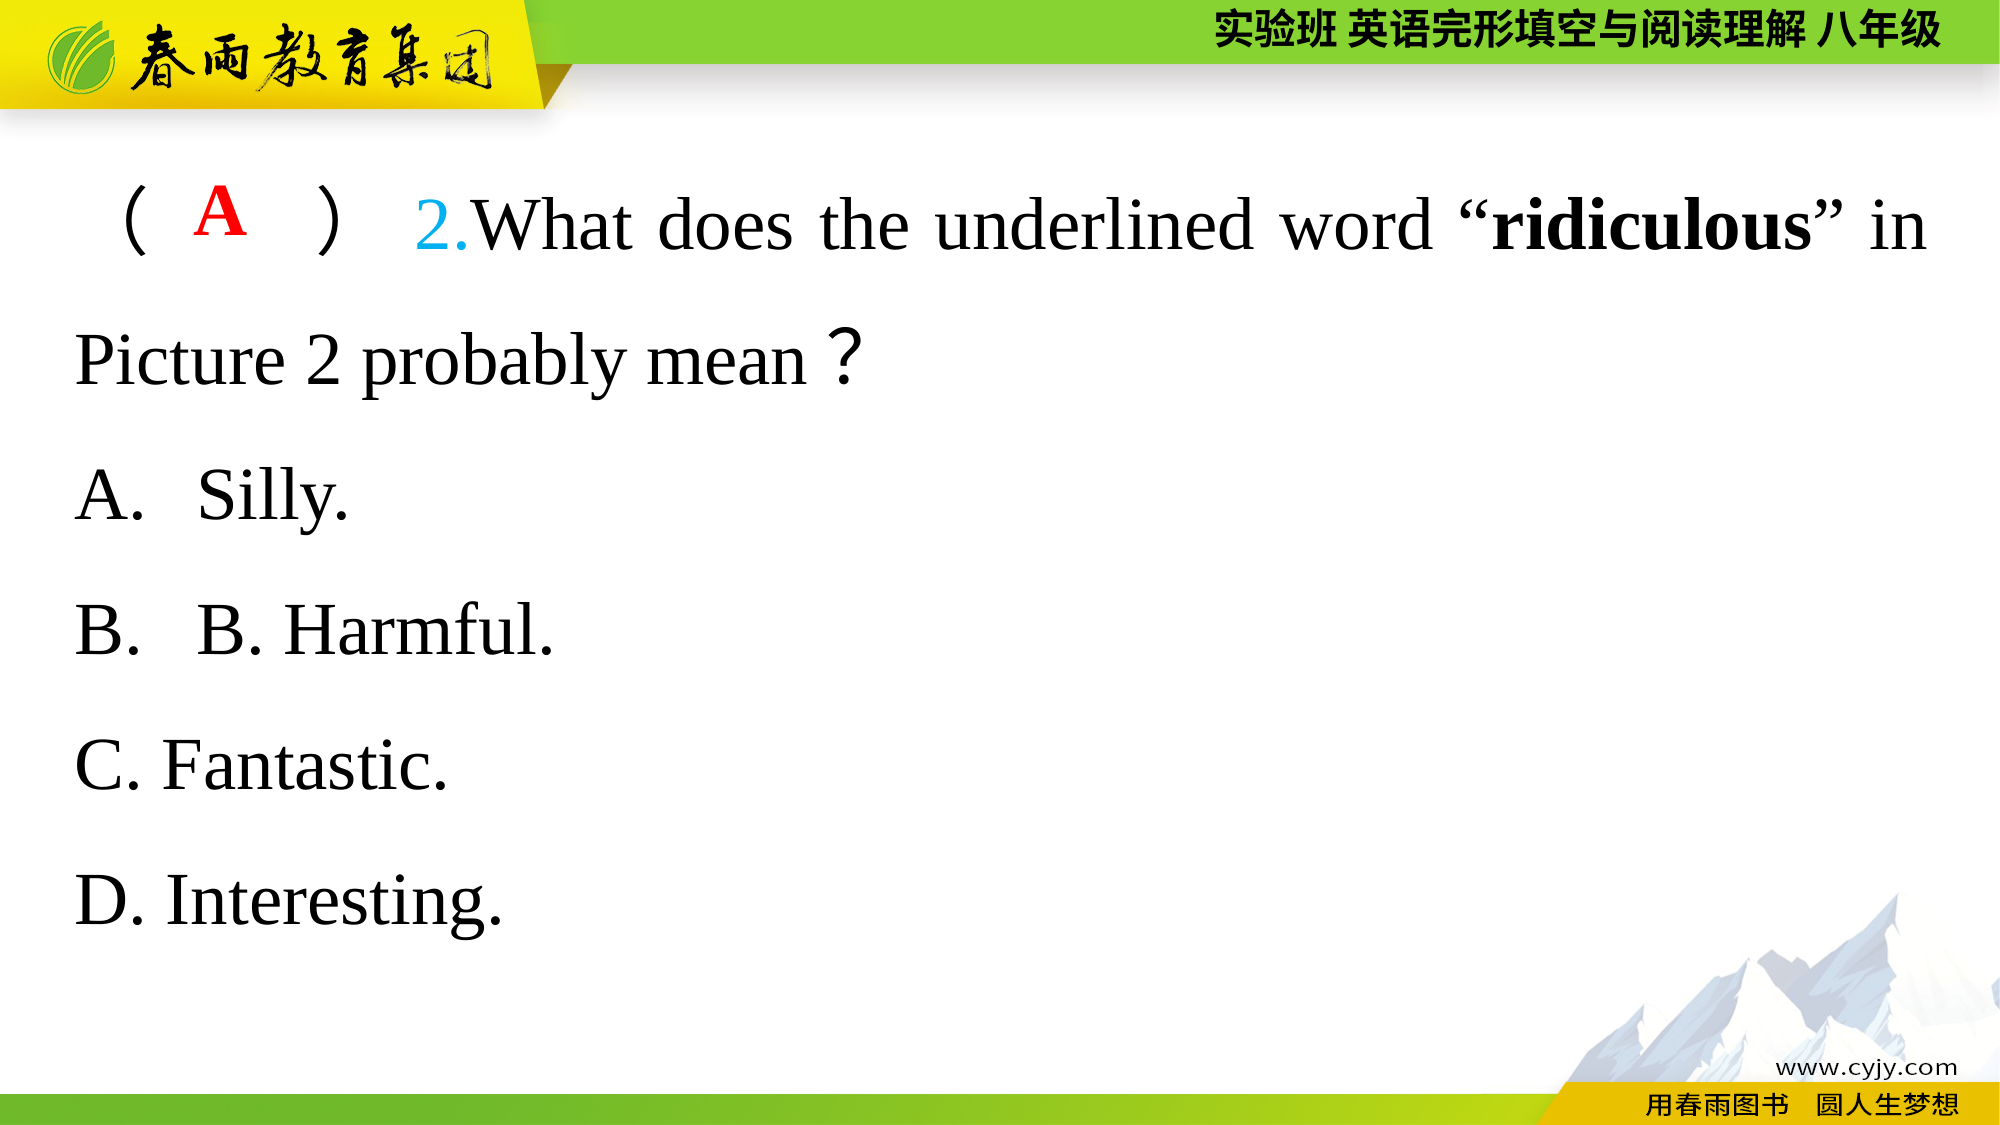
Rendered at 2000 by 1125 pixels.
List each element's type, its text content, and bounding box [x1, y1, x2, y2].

picture [0, 0, 2000, 1125]
text_box A [179, 153, 264, 258]
list （ ）2.What does the underlined word “ridiculous” in Picture 2 probably mean？ Silly. B. Harmful. C. Fantastic. D. Interesting. [59, 122, 1944, 940]
